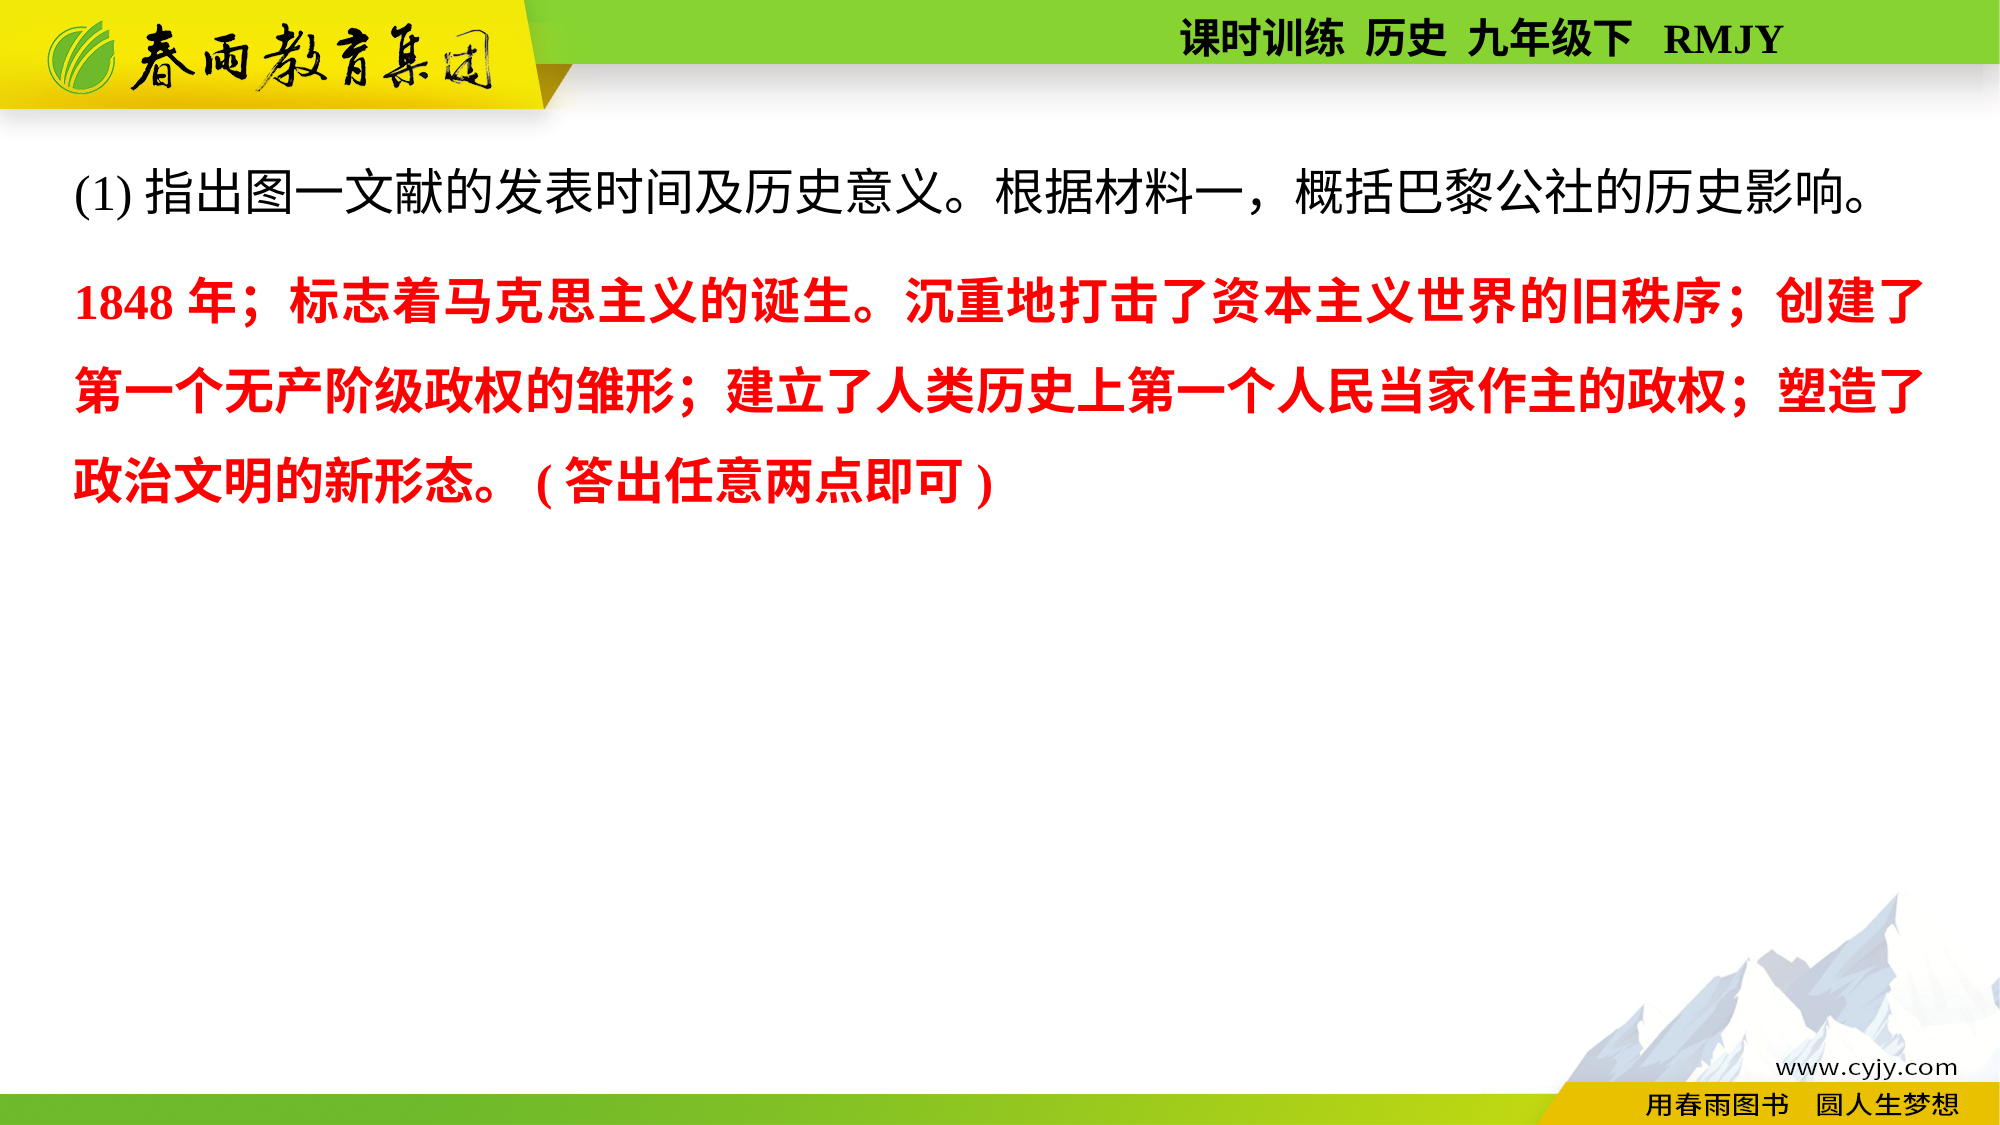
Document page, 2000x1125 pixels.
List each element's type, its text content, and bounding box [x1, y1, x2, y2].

picture [0, 0, 2000, 1125]
list (1)指出图一文献的发表时间及历史意义。根据材料一，概括巴黎公社的历史影响。 [59, 122, 1944, 217]
text_box 1848年；标志着马克思主义的诞生。沉重地打击了资本主义世界的旧秩序；创建了第一个无产阶级政权的雏形；建立了人类历史上第一个人民当家作主的政权；塑造了政治文明的新形态。(答出任意两点即可) [59, 231, 1944, 517]
